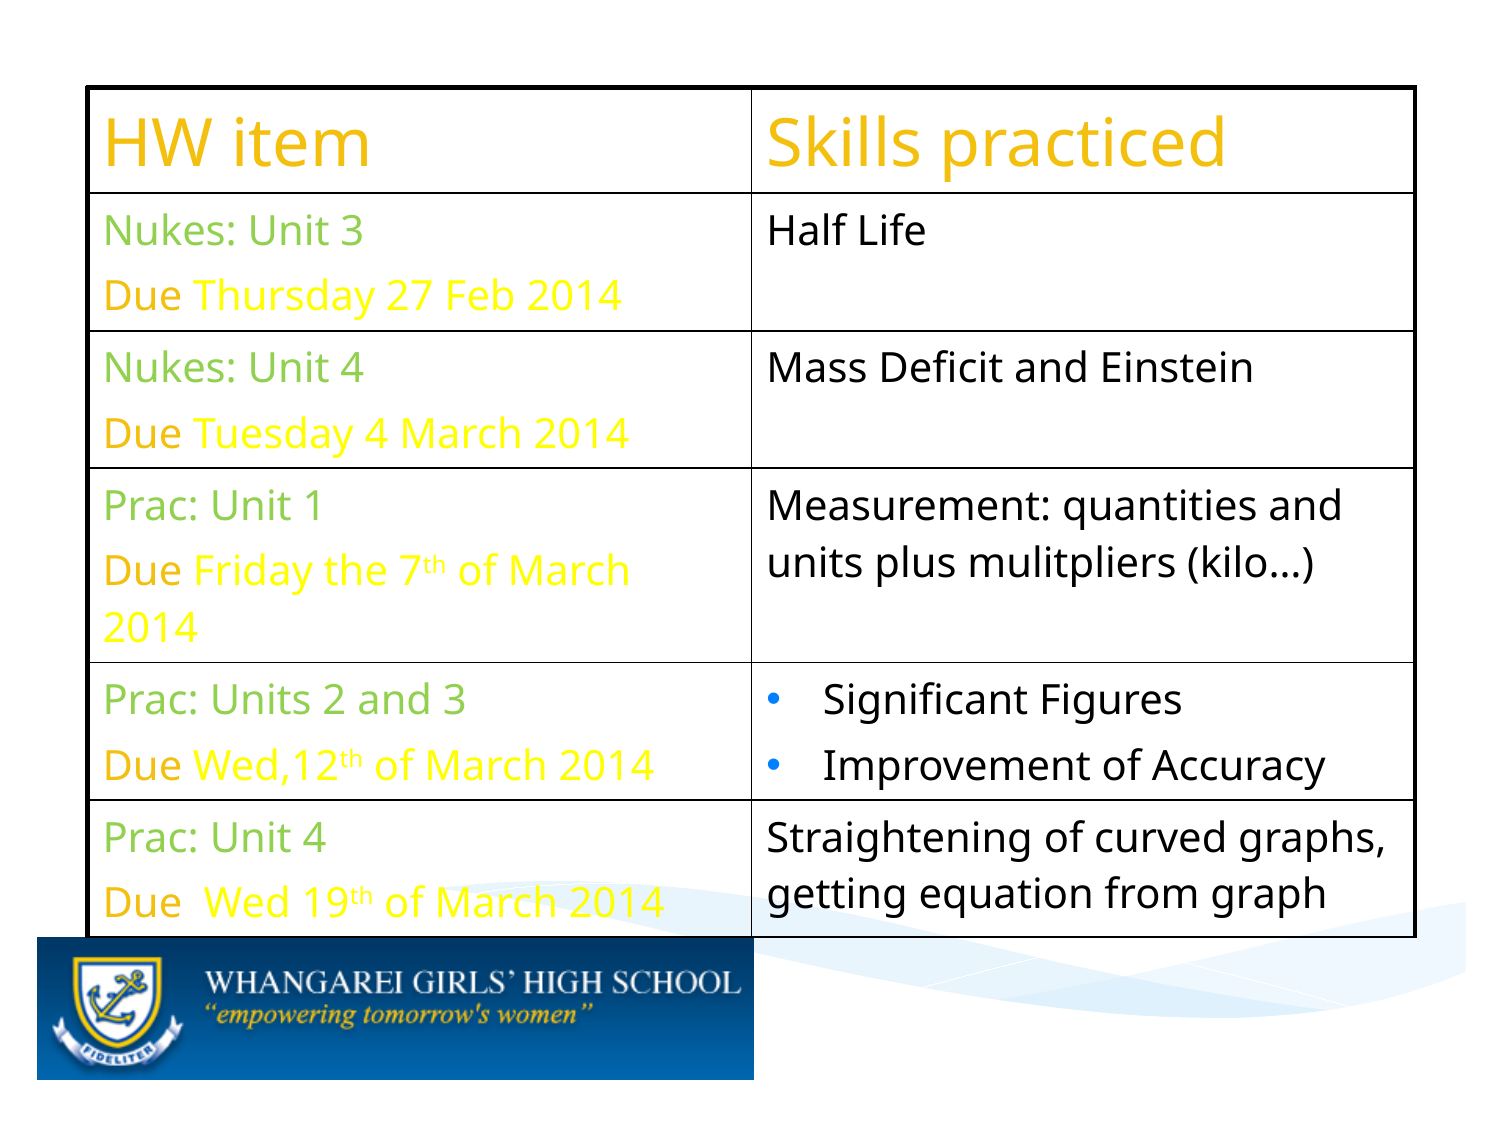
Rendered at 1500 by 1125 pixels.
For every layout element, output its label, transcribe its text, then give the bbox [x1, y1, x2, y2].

table_cell Mass Deficit and Einstein [752, 332, 1413, 467]
table_header HW item [90, 90, 751, 192]
table_cell Measurement: quantities and units plus mulitpliers (kilo…) [752, 469, 1413, 662]
table_cell Prac: Unit 4 Due Wed 19th of March 2014 [90, 801, 751, 935]
table_header Skills practiced [752, 90, 1413, 192]
table_cell Half Life [752, 194, 1413, 330]
table_cell Nukes: Unit 3 Due Thursday 27 Feb 2014 [90, 194, 751, 330]
table_cell Prac: Unit 1 Due Friday the 7th of March 2014 [90, 469, 751, 662]
picture [37, 937, 754, 1080]
table_cell Significant Figures Improvement of Accuracy [752, 663, 1413, 799]
table_cell Straightening of curved graphs, getting equation from graph [752, 801, 1413, 936]
table_cell Prac: Units 2 and 3 Due Wed,12th of March 2014 [90, 663, 751, 799]
table_cell Nukes: Unit 4 Due Tuesday 4 March 2014 [90, 332, 751, 467]
